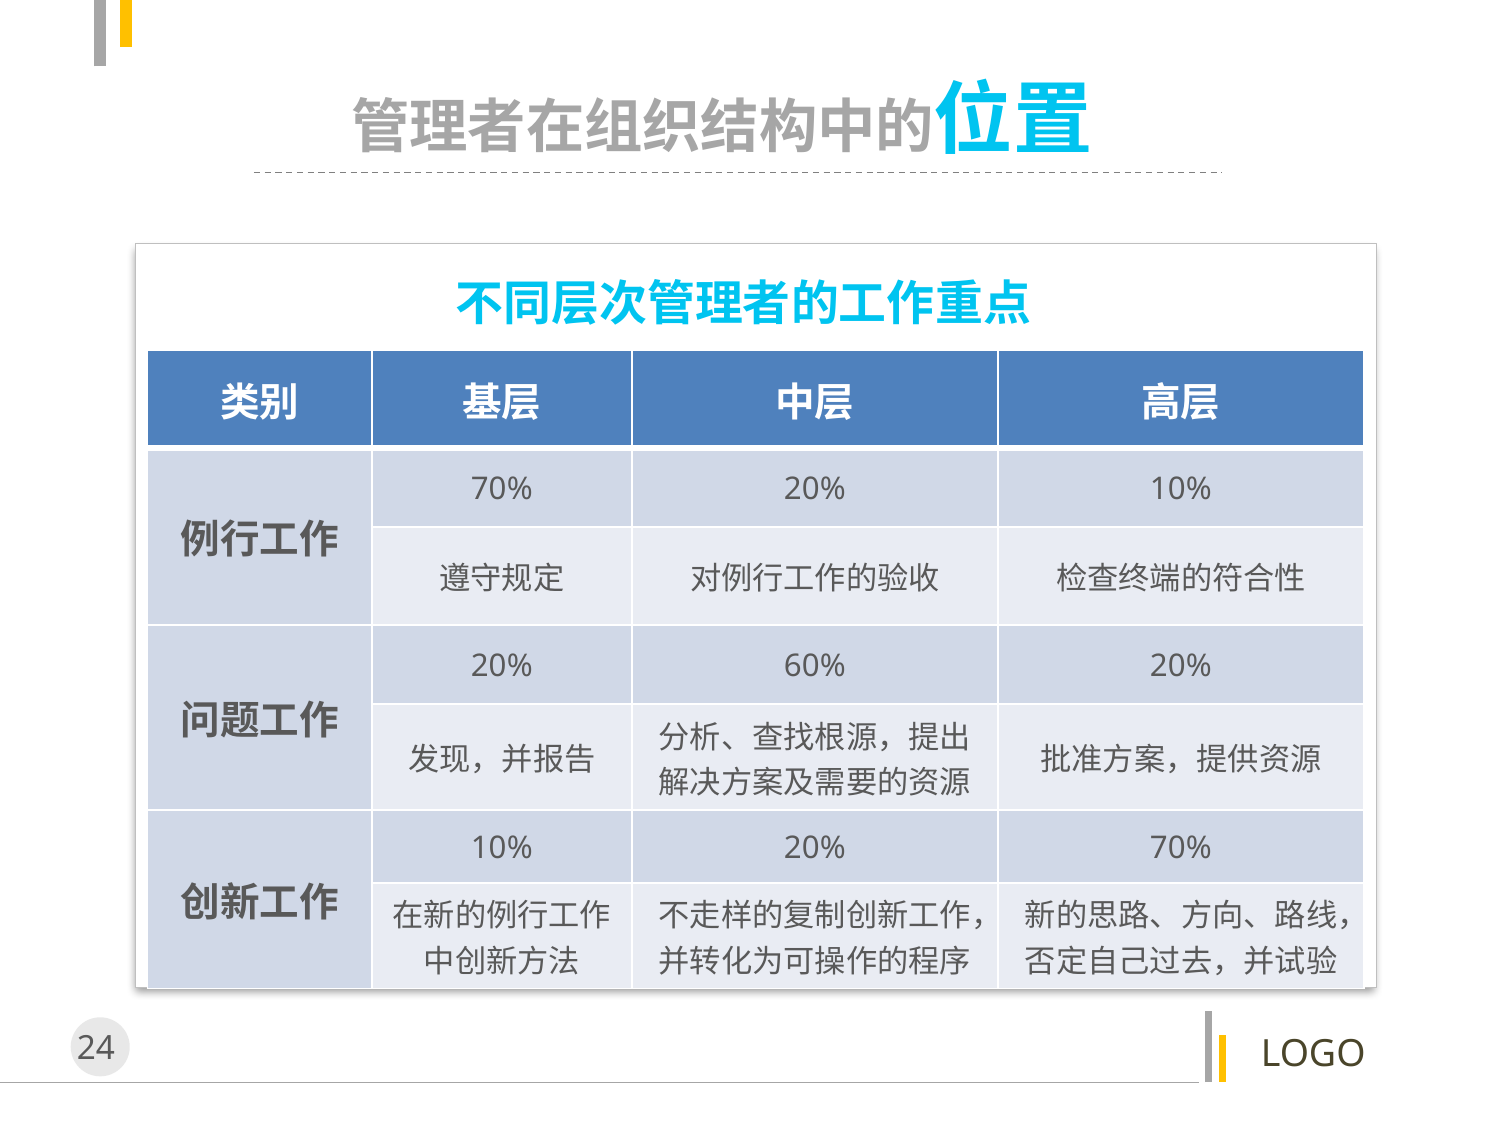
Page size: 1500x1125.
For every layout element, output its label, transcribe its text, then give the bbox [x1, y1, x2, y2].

table_header 中层 [633, 351, 997, 445]
table_cell 批准方案，提供资源 [999, 705, 1363, 809]
table_cell 分析、查找根源，提出解决方案及需要的资源 [633, 705, 997, 809]
table_cell 70% [373, 451, 631, 526]
table_cell 新的思路、方向、路线，否定自己过去，并试验 [999, 884, 1363, 988]
table_cell 10% [373, 811, 631, 882]
table_cell 创新工作 [148, 811, 371, 988]
table_cell 60% [633, 626, 997, 703]
table_cell 70% [999, 811, 1363, 882]
table_cell 发现，并报告 [373, 705, 631, 809]
table_cell 20% [999, 626, 1363, 703]
table_cell 20% [633, 451, 997, 526]
table_cell 问题工作 [148, 626, 371, 809]
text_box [253, 77, 1223, 173]
table_header 高层 [999, 351, 1363, 445]
table_cell 不走样的复制创新工作，并转化为可操作的程序 [633, 884, 997, 988]
text_box [135, 243, 1376, 988]
text_box 不同层次管理者的工作重点 [429, 264, 1058, 338]
table_cell 20% [633, 811, 997, 882]
table_cell 检查终端的符合性 [999, 528, 1363, 624]
table_cell 20% [373, 626, 631, 703]
table_cell 在新的例行工作中创新方法 [373, 884, 631, 988]
table_cell 对例行工作的验收 [633, 528, 997, 624]
table_header 基层 [373, 351, 631, 445]
table_header 类别 [148, 351, 371, 445]
table_cell 遵守规定 [373, 528, 631, 624]
table_cell 10% [999, 451, 1363, 526]
table_cell 例行工作 [148, 451, 371, 624]
